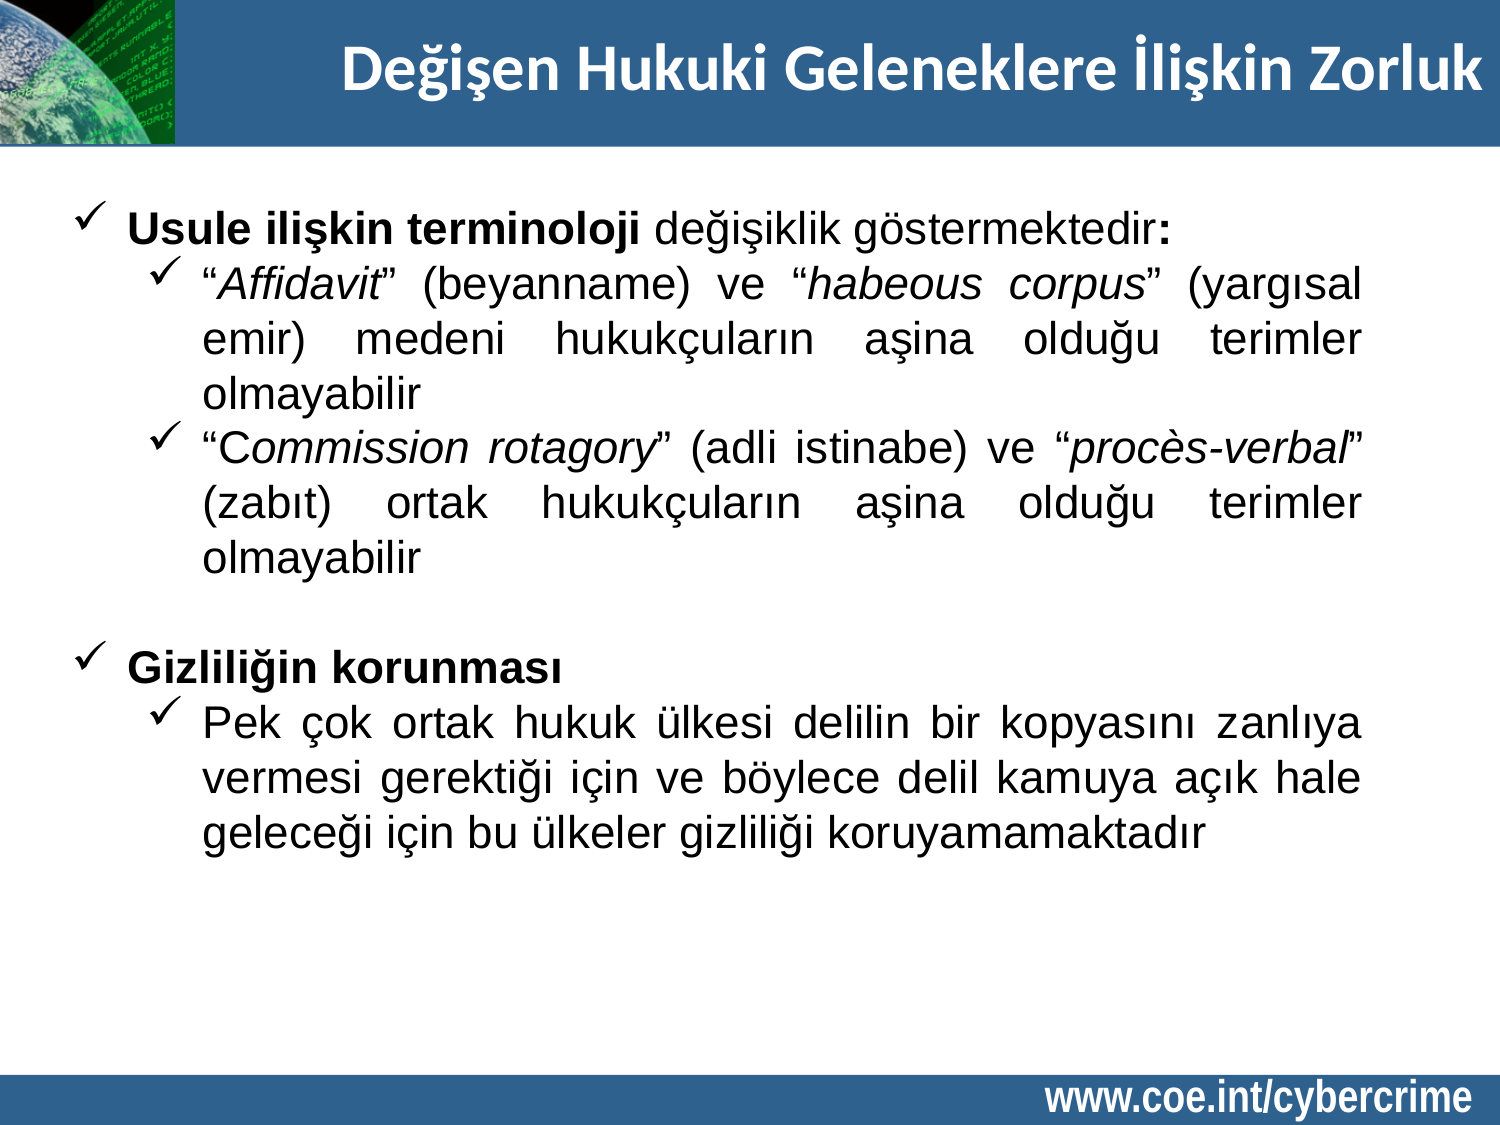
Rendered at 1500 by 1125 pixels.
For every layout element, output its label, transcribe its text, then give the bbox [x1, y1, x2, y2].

text_box [0, 1073, 1030, 1125]
picture [0, 0, 175, 144]
text_box Değişen Hukuki Geleneklere İlişkin Zorluk [177, 0, 1500, 149]
text_box www.coe.int/cybercrime [1030, 1059, 1500, 1125]
text_box Usule ilişkin terminoloji değişiklik göstermektedir: “Affidavit” (beyanname) ve “habeous corpus” (yargısal emir) medeni hukukçuların aşina olduğu terimler olmayabilir “Commission rotagory” (adli istinabe) ve “procès-verbal” (zabıt) ortak hukukçuların aşina olduğu terimler olmayabilir Gizliliğin korunması Pek çok ortak hukuk ülkesi delilin bir kopyasını zanlıya vermesi gerektiği için ve böylece delil kamuya açık hale geleceği için bu ülkeler gizliliği koruyamamaktadır [56, 190, 1379, 976]
